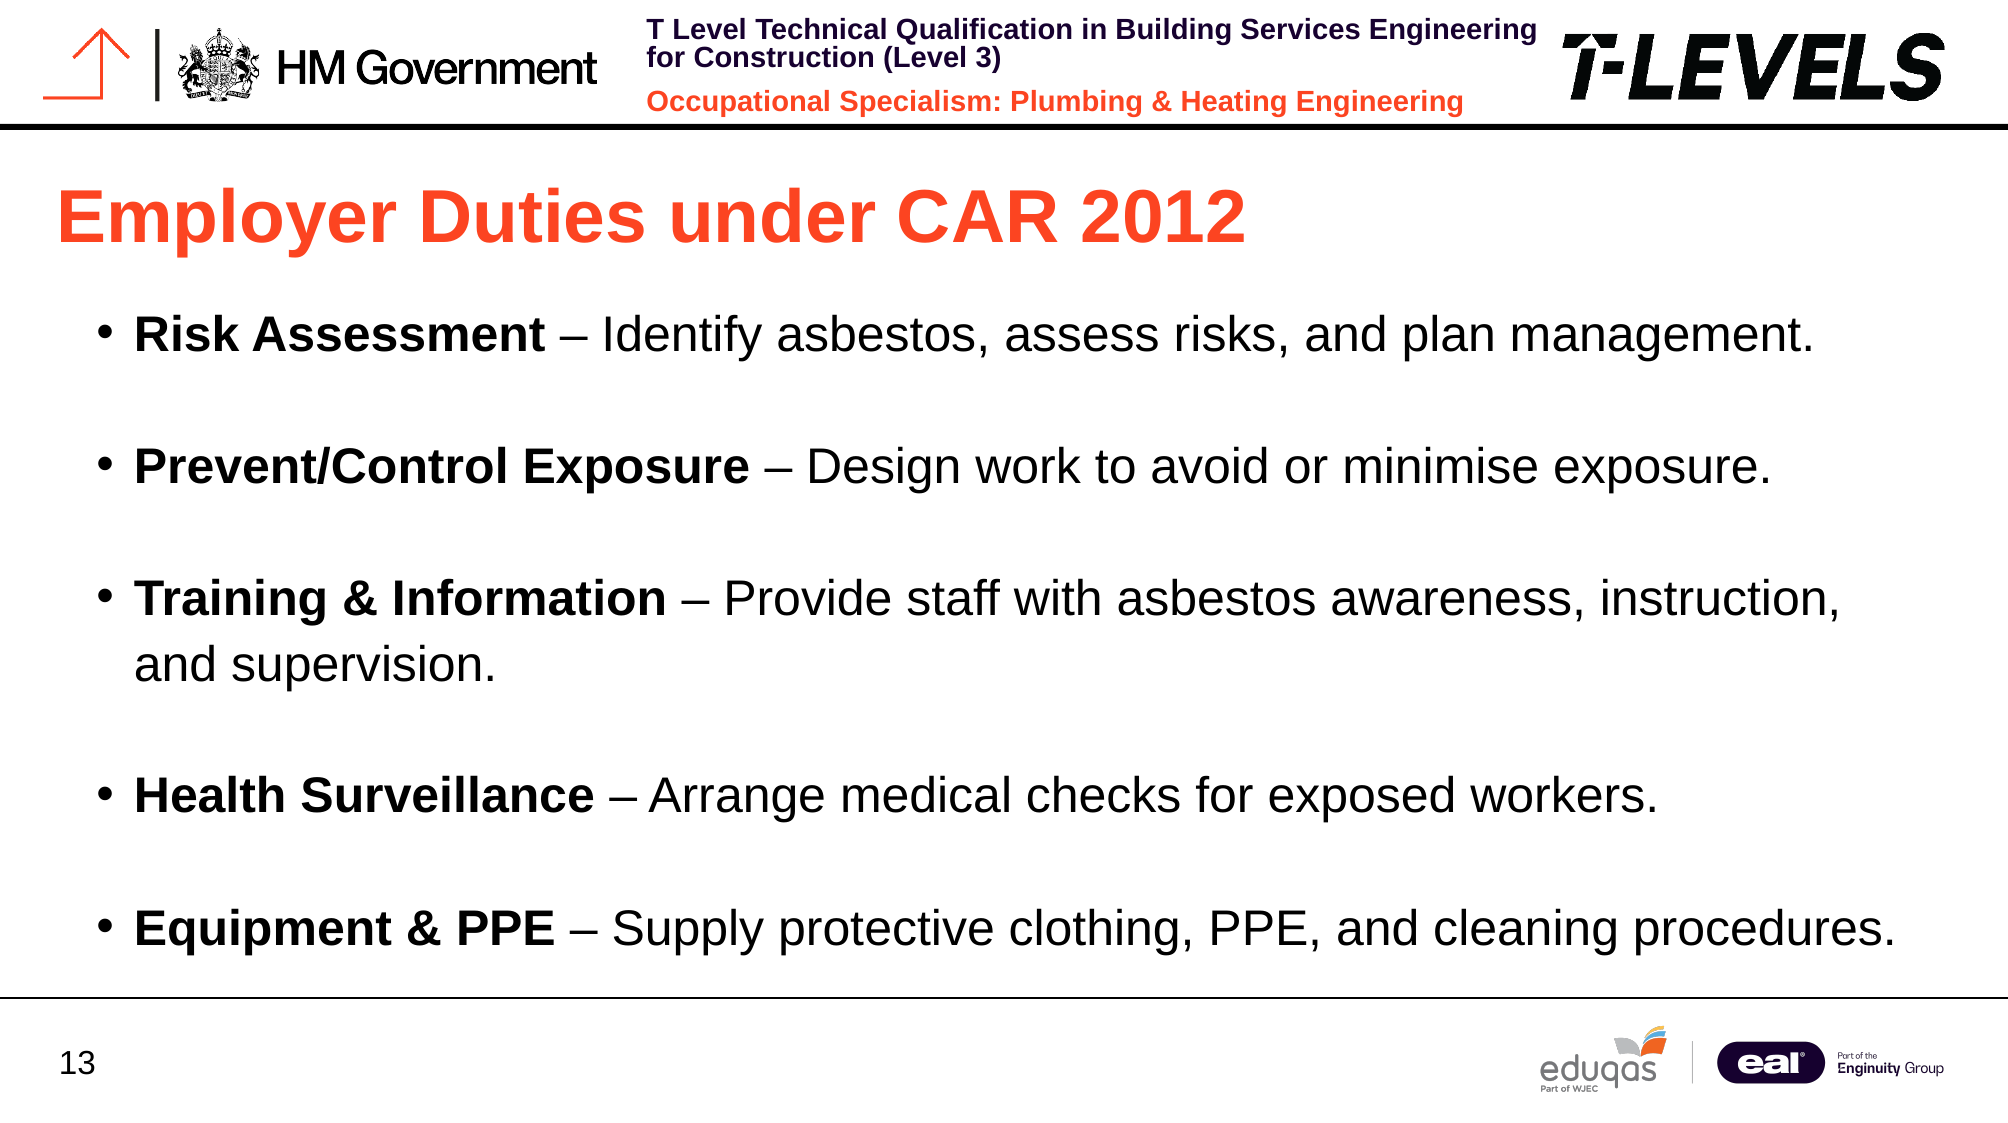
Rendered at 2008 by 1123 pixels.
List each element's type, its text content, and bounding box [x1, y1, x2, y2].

list Risk Assessment – Identify asbestos, assess risks, and plan management. Prevent/Control Exposure – Design work to avoid or minimise exposure. Training & Information – Provide staff with asbestos awareness, instruction, and supervision. Health Surveillance – Arrange medical checks for exposed workers. Equipment & PPE – Supply protective clothing, PPE, and cleaning procedures. [59, 295, 1923, 975]
picture [155, 28, 597, 102]
picture [38, 27, 136, 100]
picture [1535, 1021, 1949, 1097]
title Employer Duties under CAR 2012 [41, 111, 1949, 314]
picture [1543, 25, 1964, 108]
